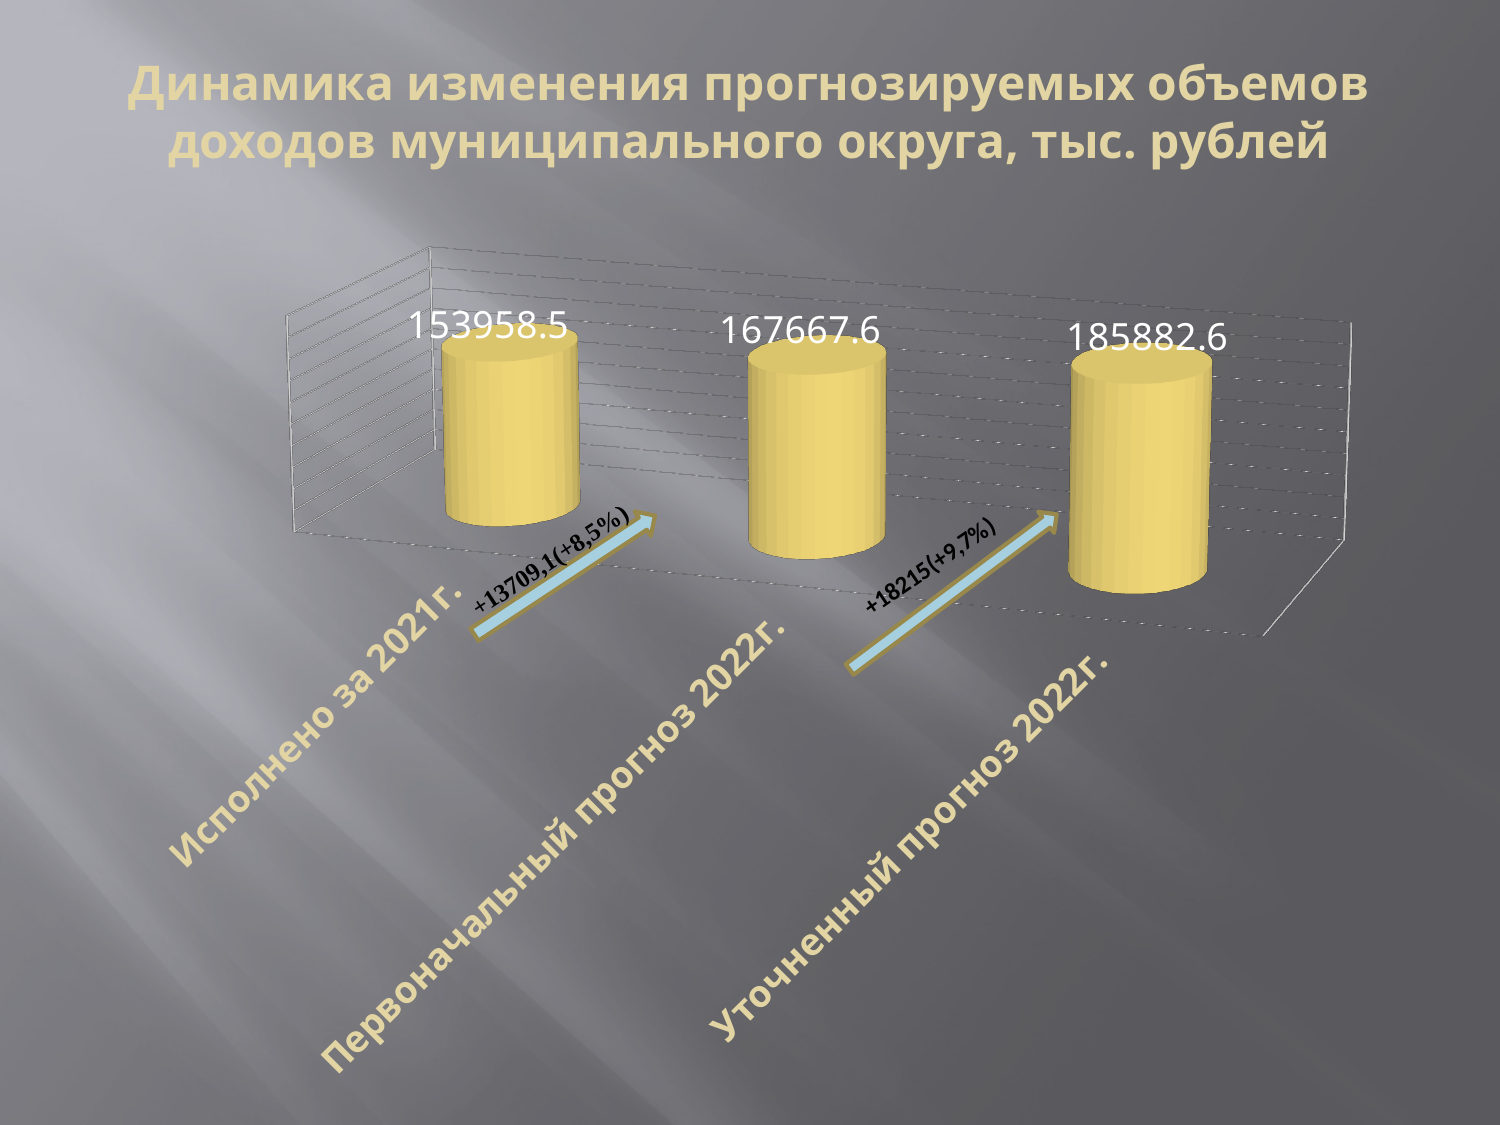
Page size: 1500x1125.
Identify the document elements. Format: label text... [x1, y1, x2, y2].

chart [34, 228, 1477, 1102]
title Динамика изменения прогнозируемых объемов доходов муниципального округа, тыс. рублей [75, 45, 1425, 228]
